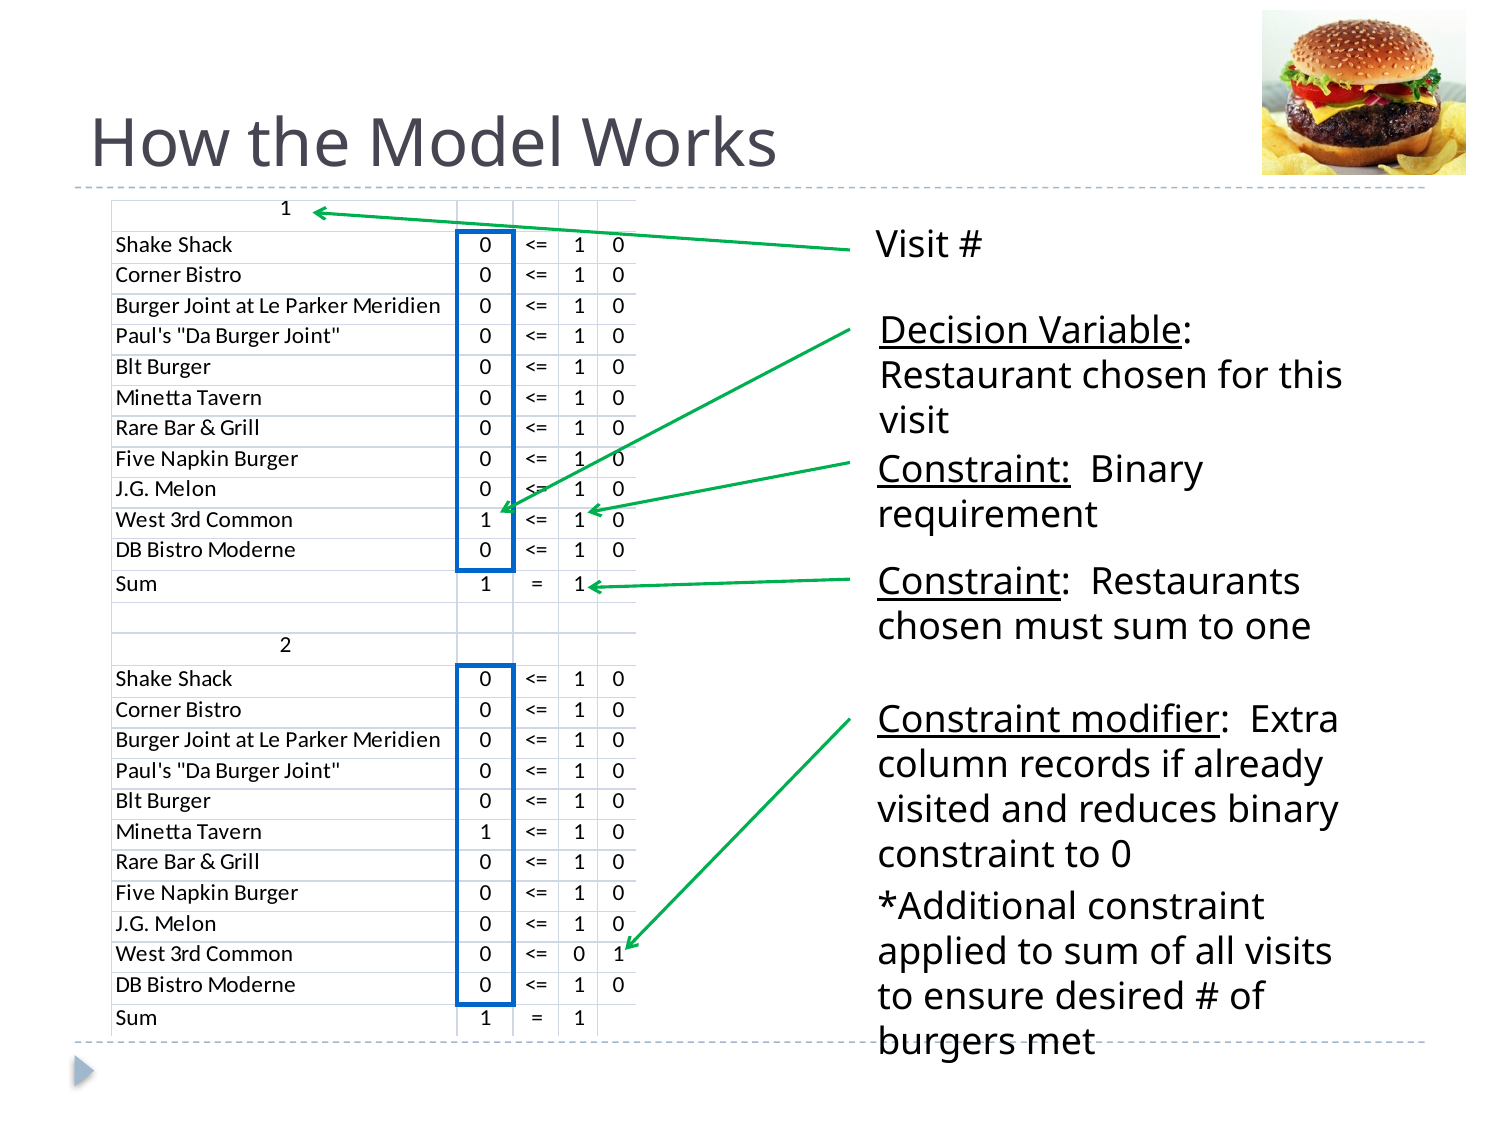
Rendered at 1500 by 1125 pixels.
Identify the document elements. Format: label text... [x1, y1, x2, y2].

text_box Decision Variable: Restaurant chosen for this visit [864, 298, 1375, 437]
picture [1262, 9, 1466, 176]
picture [110, 199, 638, 1038]
title How the Model Works [75, 24, 1263, 188]
text_box Visit # [860, 212, 998, 273]
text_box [587, 578, 851, 588]
text_box Constraint modifier: Extra column records if already visited and reduces binary constraint to 0 [862, 687, 1450, 883]
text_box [312, 212, 851, 251]
text_box Constraint: Restaurants chosen must sum to one [862, 549, 1338, 655]
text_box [621, 721, 854, 948]
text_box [499, 328, 851, 513]
text_box Constraint: Binary requirement [862, 437, 1388, 543]
text_box *Additional constraint applied to sum of all visits to ensure desired # of burgers met [862, 883, 1388, 1070]
